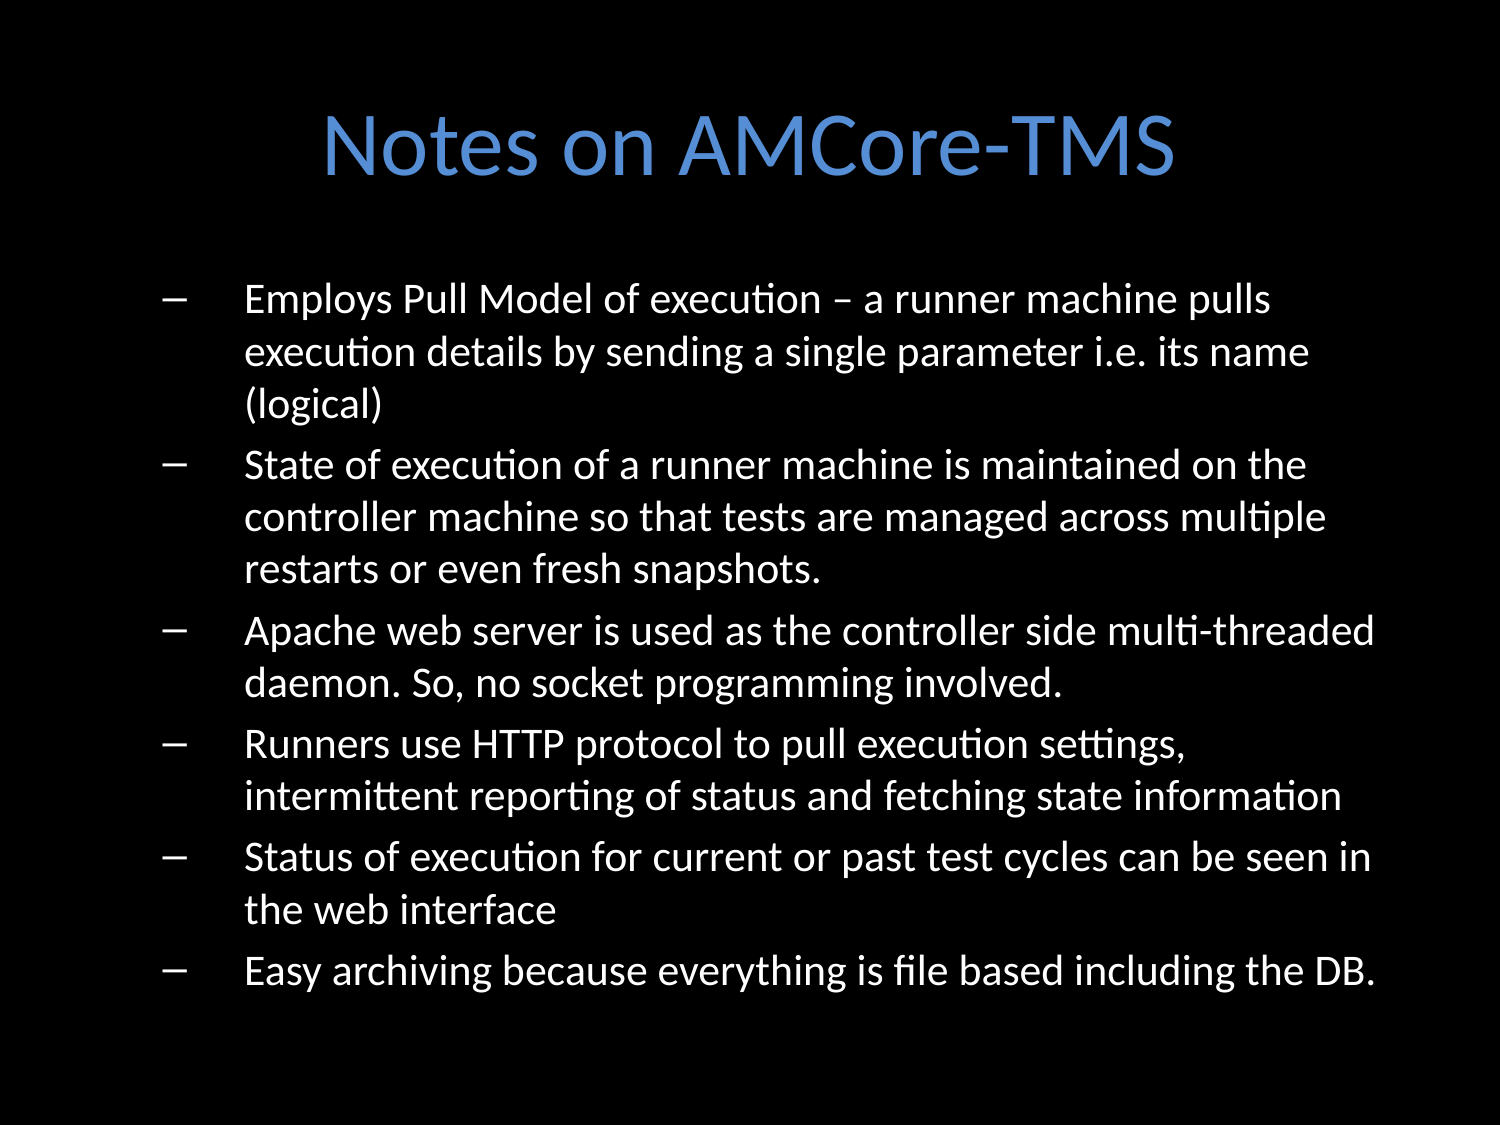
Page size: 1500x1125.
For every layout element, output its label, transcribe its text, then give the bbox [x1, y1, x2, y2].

title Notes on AMCore-TMS [75, 45, 1425, 233]
list Employs Pull Model of execution – a runner machine pulls execution details by sending a single parameter i.e. its name (logical) State of execution of a runner machine is maintained on the controller machine so that tests are managed across multiple restarts or even fresh snapshots. Apache web server is used as the controller side multi-threaded daemon. So, no socket programming involved. Runners use HTTP protocol to pull execution settings, intermittent reporting of status and fetching state information Status of execution for current or past test cycles can be seen in the web interface Easy archiving because everything is file based including the DB. [75, 262, 1425, 1005]
